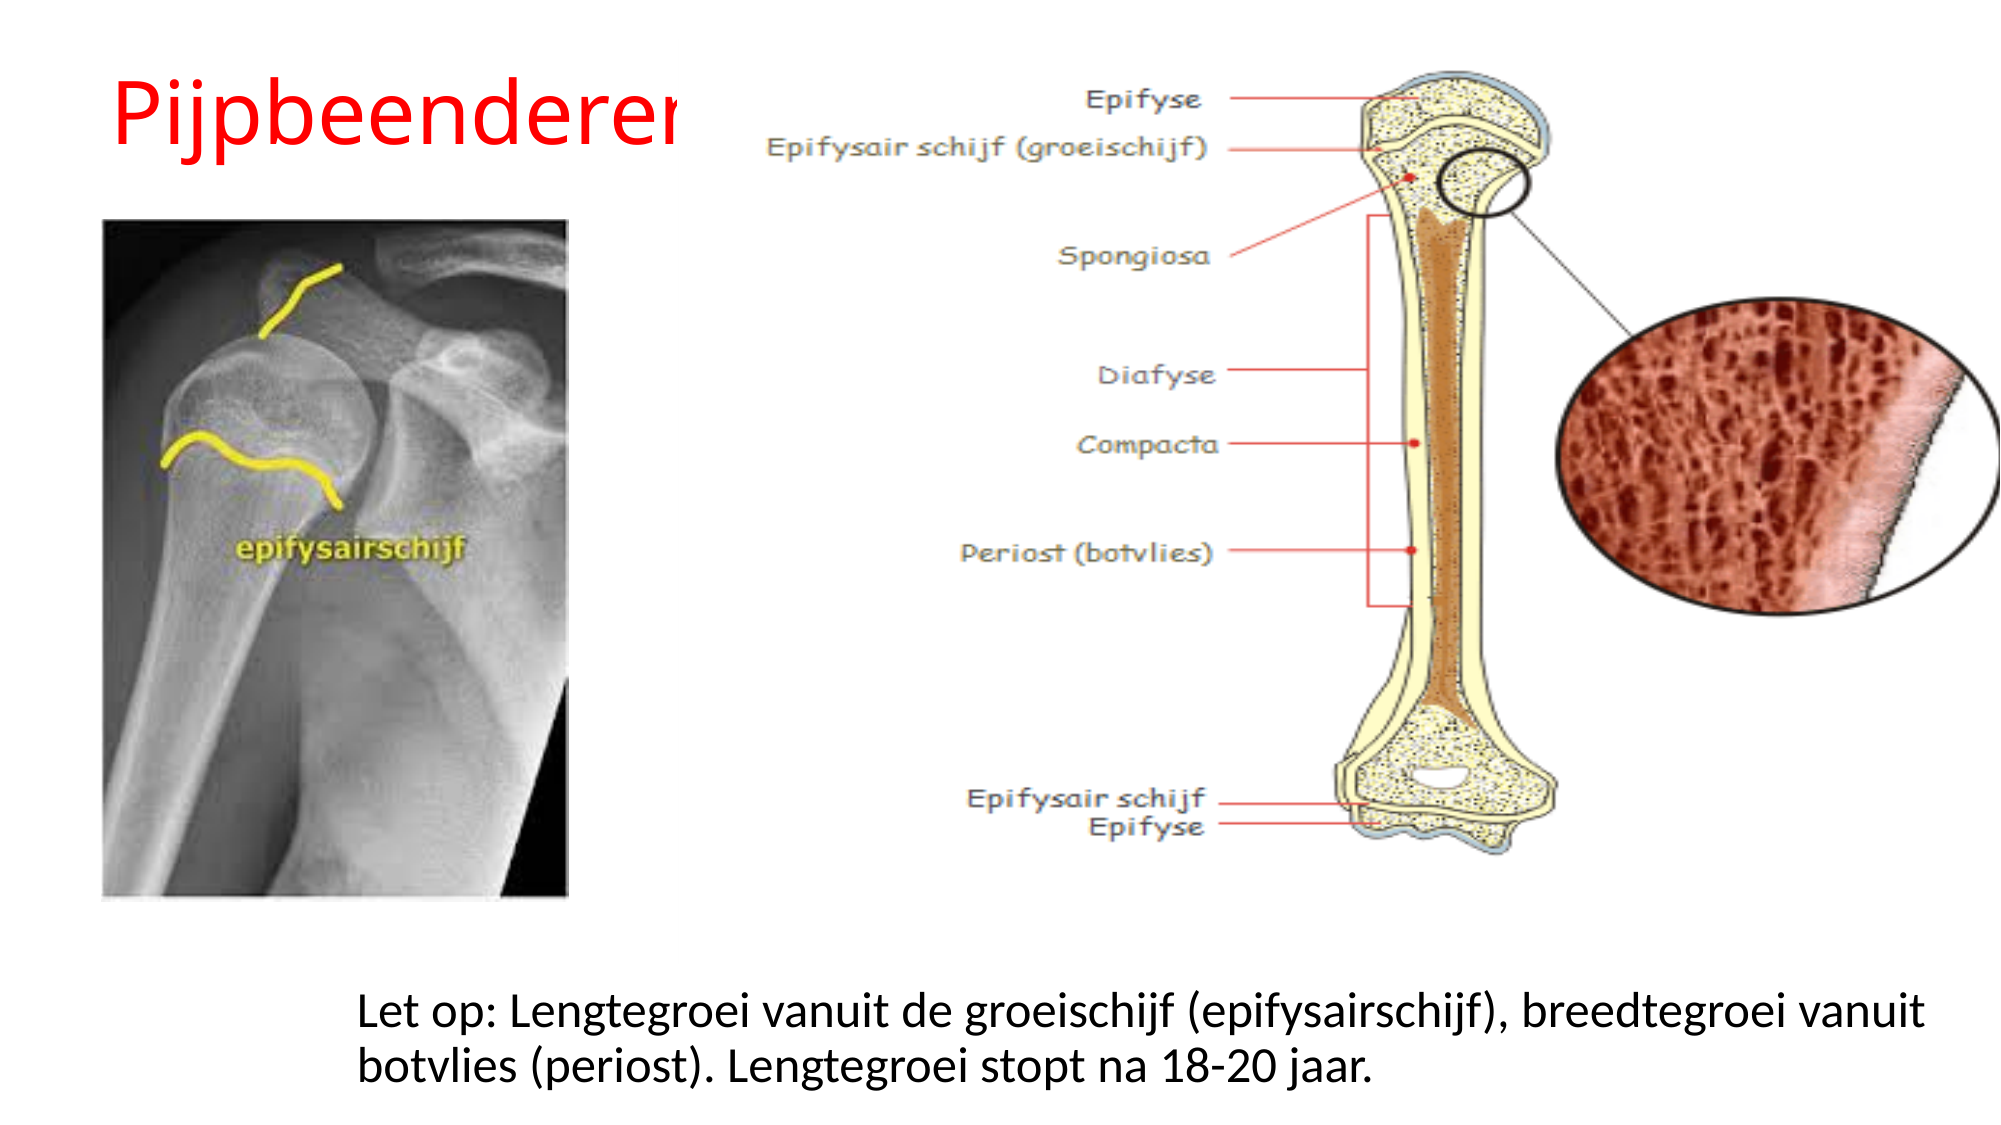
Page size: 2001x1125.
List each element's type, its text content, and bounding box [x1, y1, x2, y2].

list Let op: Lengtegroei vanuit de groeischijf (epifysairschijf), breedtegroei vanuit botvlies (periost). Lengtegroei stopt na 18-20 jaar. [324, 243, 1945, 1106]
picture [101, 219, 569, 902]
picture [677, 39, 2000, 964]
title Pijpbeenderen [95, 59, 677, 278]
